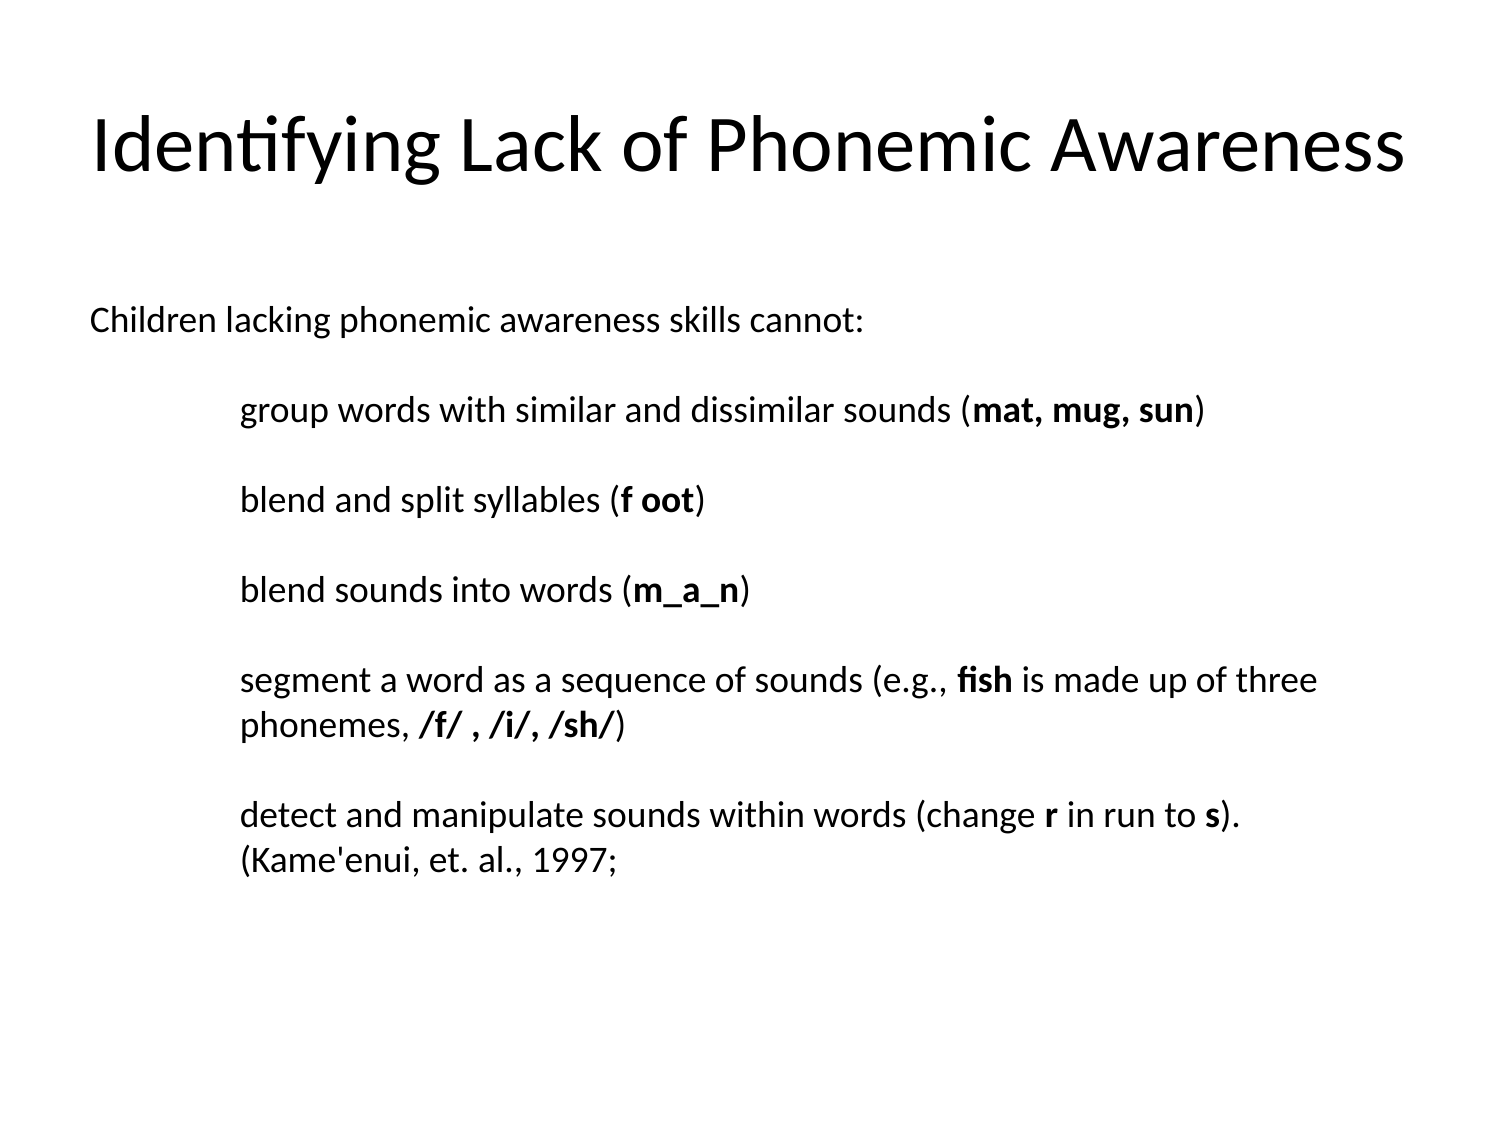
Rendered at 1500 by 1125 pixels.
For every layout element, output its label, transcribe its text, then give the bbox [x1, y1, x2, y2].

title Identifying Lack of Phonemic Awareness [75, 45, 1425, 233]
text_box Children lacking phonemic awareness skills cannot: group words with similar and dissimilar sounds (mat, mug, sun) blend and split syllables (f oot) blend sounds into words (m_a_n) segment a word as a sequence of sounds (e.g., fish is made up of three phonemes, /f/ , /i/, /sh/) detect and manipulate sounds within words (change r in run to s). (Kame'enui, et. al., 1997; [75, 287, 1450, 888]
